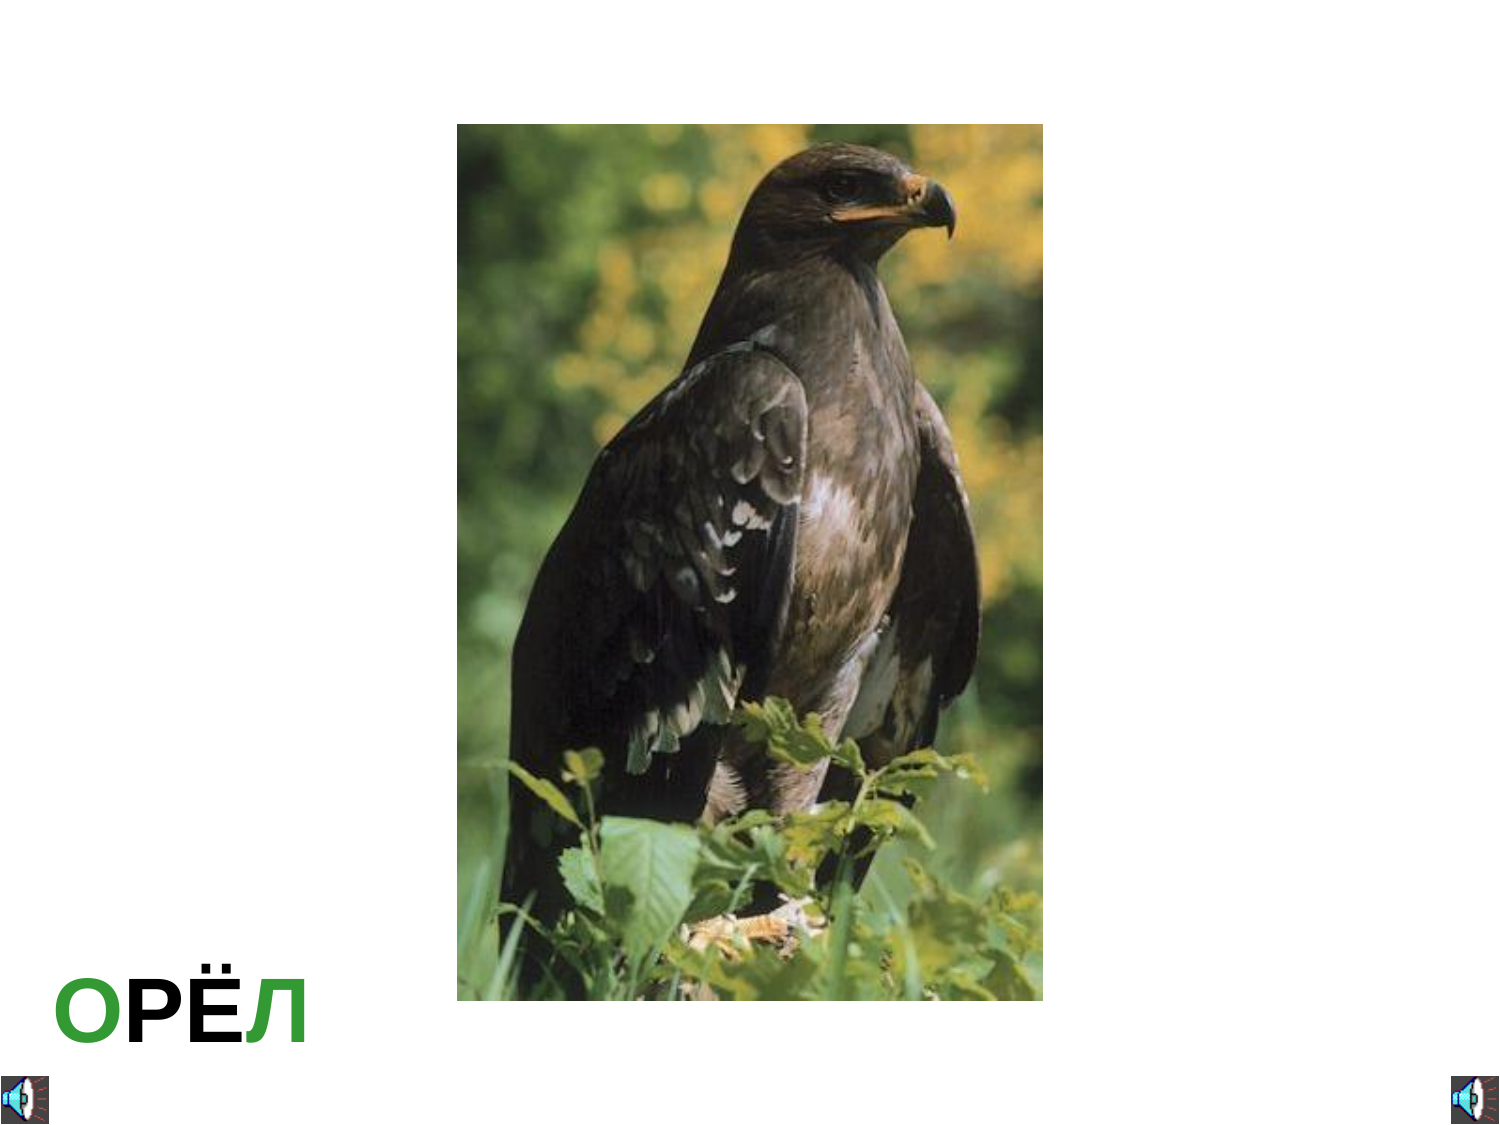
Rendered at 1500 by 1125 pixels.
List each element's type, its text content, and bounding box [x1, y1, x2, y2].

picture [0, 1074, 51, 1125]
picture [457, 124, 1043, 1001]
picture [1449, 1074, 1500, 1125]
title ОРЁЛ [37, 912, 1313, 1101]
